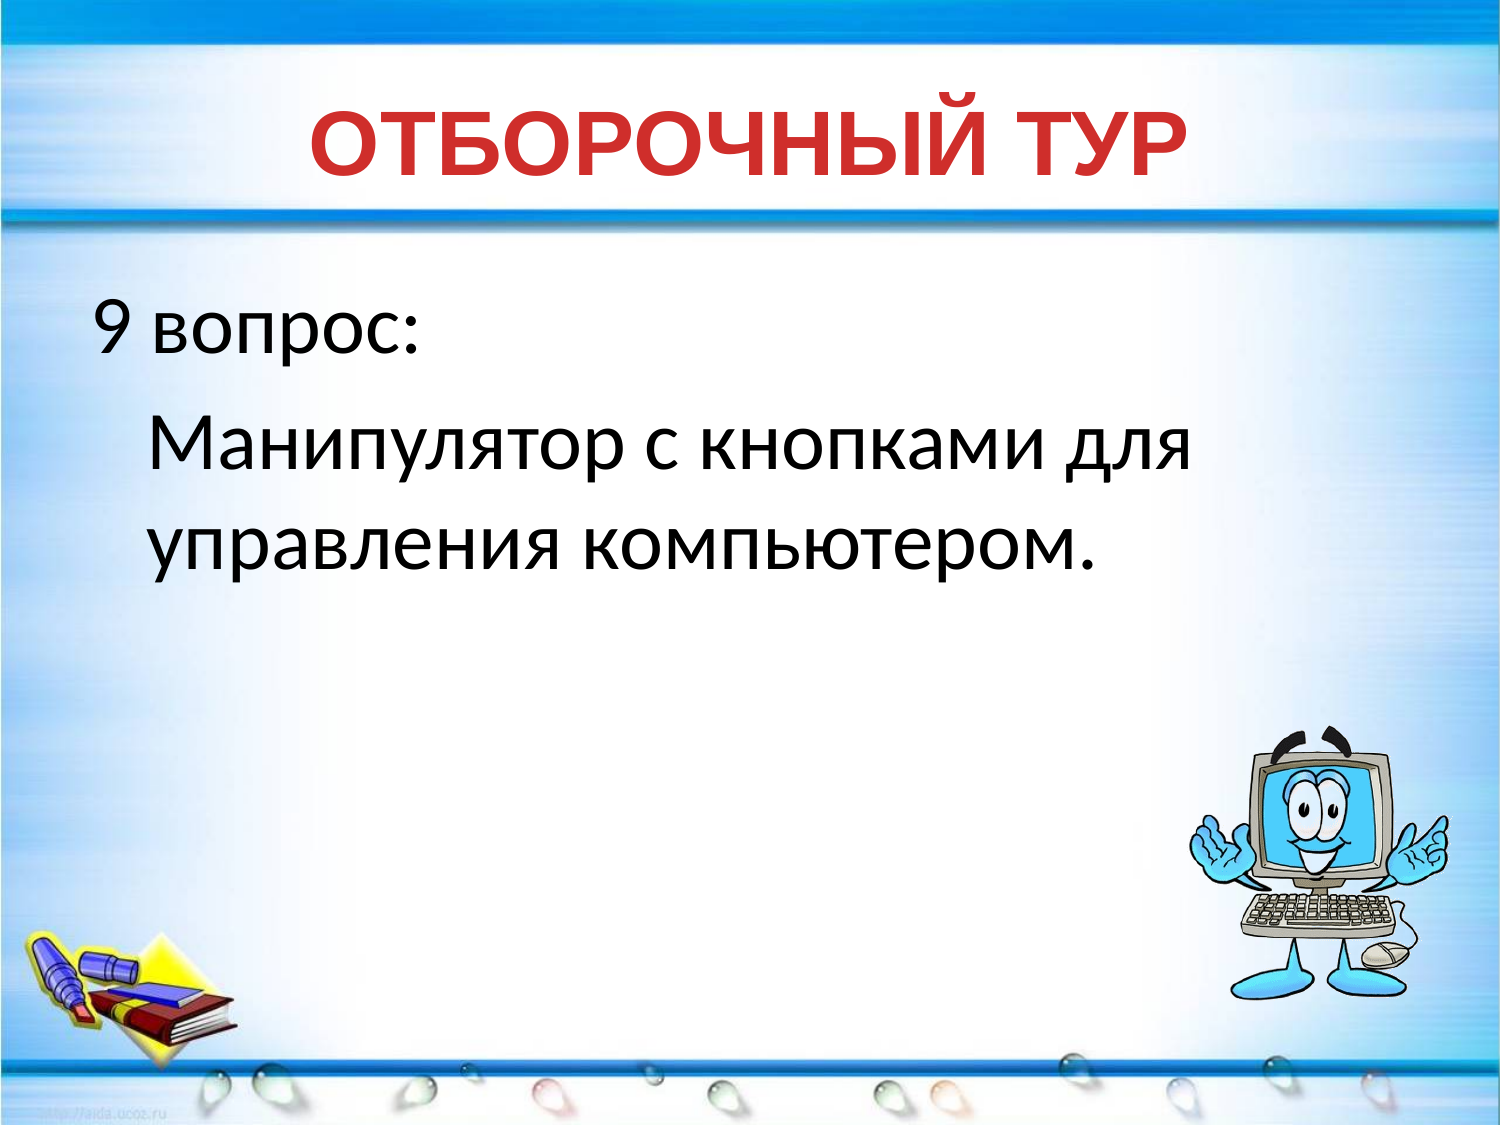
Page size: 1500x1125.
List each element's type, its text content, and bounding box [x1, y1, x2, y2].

list 9 вопрос: Манипулятор с кнопками для управления компьютером. [75, 262, 1425, 1005]
picture [0, 0, 1500, 1125]
title ОТБОРОЧНЫЙ ТУР [75, 45, 1425, 233]
